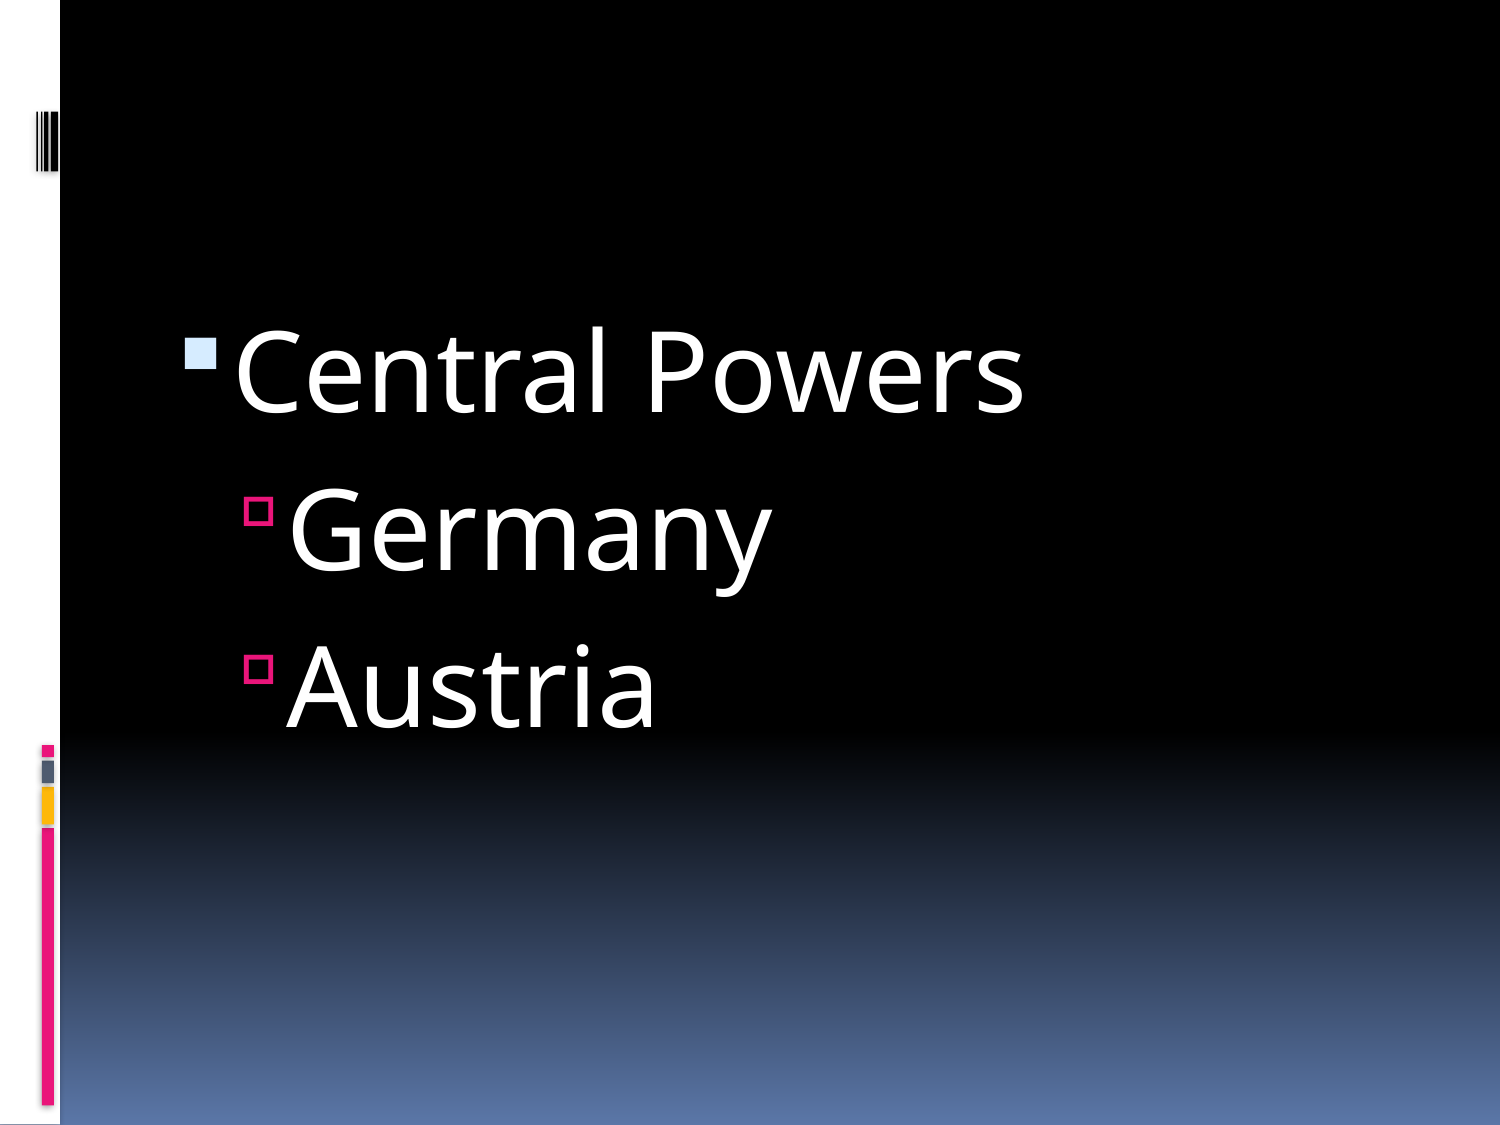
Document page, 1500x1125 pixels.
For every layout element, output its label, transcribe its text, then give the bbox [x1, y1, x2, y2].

list Central Powers Germany Austria [150, 292, 1425, 1043]
